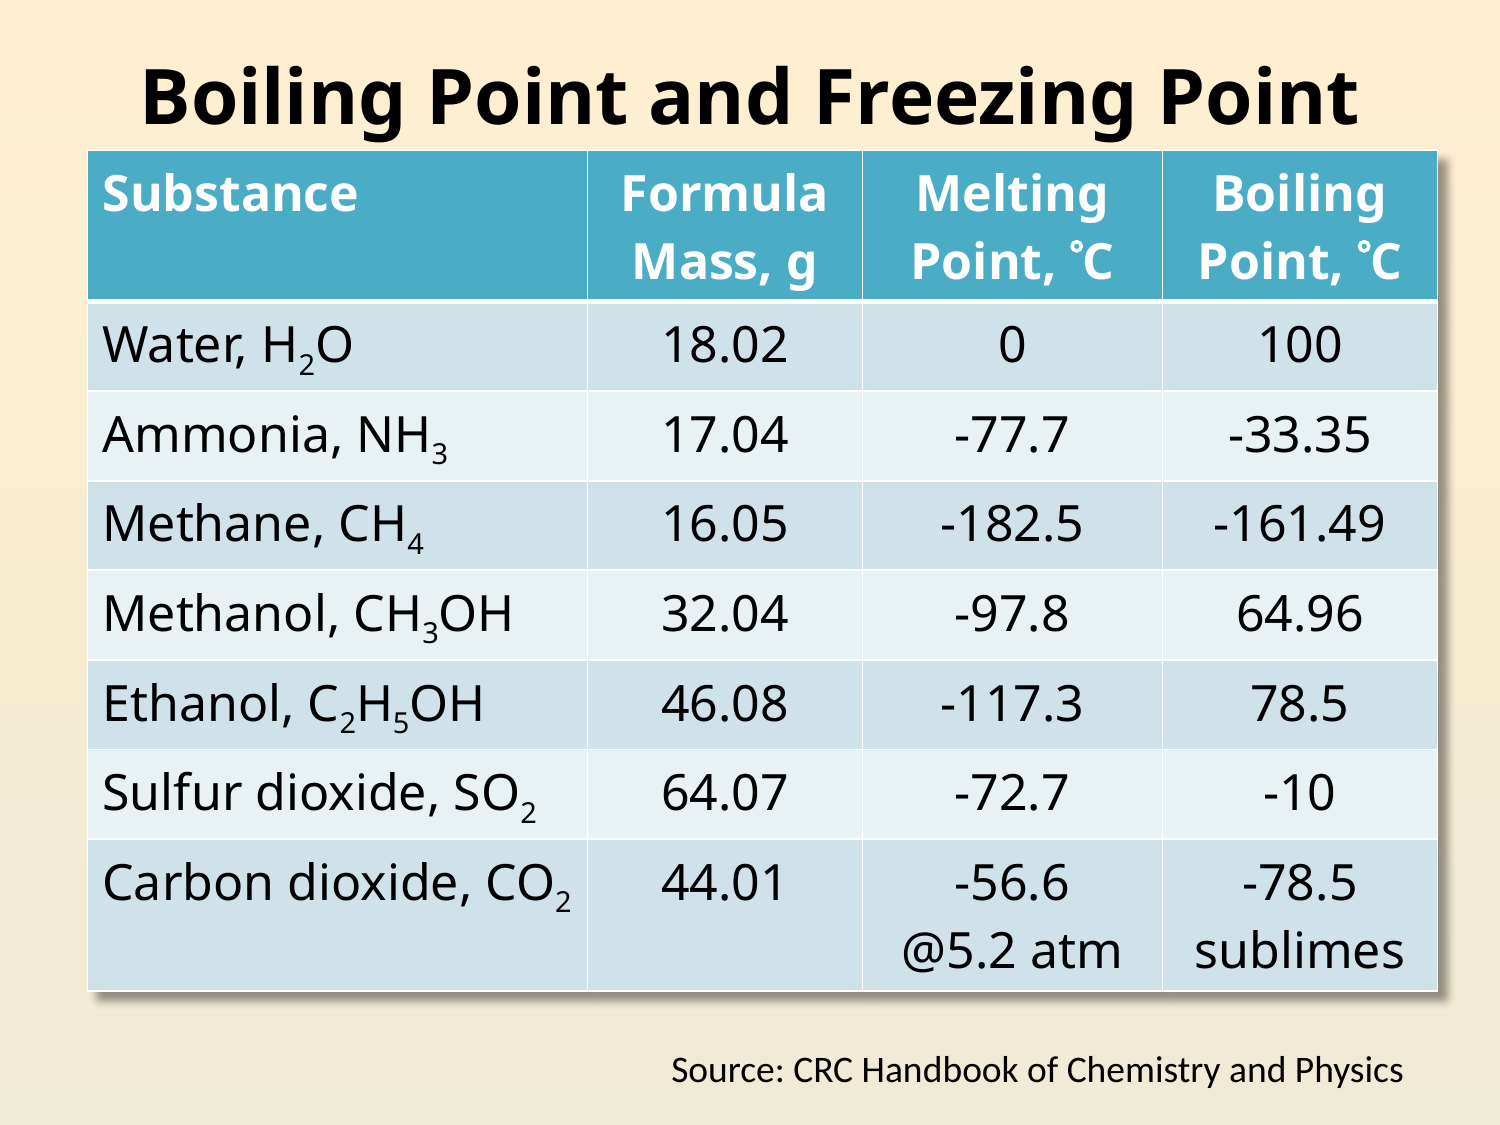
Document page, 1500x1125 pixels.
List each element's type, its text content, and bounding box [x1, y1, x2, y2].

table_cell Ethanol, C2H5OH [88, 661, 587, 749]
table_cell Methane, CH4 [88, 482, 587, 569]
table_cell 46.08 [588, 661, 862, 749]
table_cell 100 [1163, 304, 1437, 390]
title Boiling Point and Freezing Point [75, 0, 1425, 188]
table_cell Water, H2O [88, 304, 587, 390]
table_header Melting Point, C [863, 151, 1162, 299]
table_cell -72.7 [863, 750, 1162, 838]
table_cell 32.04 [588, 571, 862, 659]
table_cell Sulfur dioxide, SO2 [88, 750, 587, 838]
text_box Source: CRC Handbook of Chemistry and Physics [656, 1037, 1420, 1098]
table_cell -78.5 sublimes [1163, 840, 1437, 990]
table_cell -10 [1163, 750, 1437, 838]
table_header Formula Mass, g [588, 151, 862, 299]
table_cell 0 [863, 304, 1162, 390]
table_cell 17.04 [588, 392, 862, 480]
table_cell -161.49 [1163, 482, 1437, 569]
table_header Substance [88, 151, 587, 299]
table_cell -97.8 [863, 571, 1162, 659]
table_cell 18.02 [588, 304, 862, 390]
table_cell -56.6 @5.2 atm [863, 840, 1162, 990]
table_cell Carbon dioxide, CO2 [88, 840, 587, 990]
table_cell 16.05 [588, 482, 862, 569]
table_cell Methanol, CH3OH [88, 571, 587, 659]
table_cell -182.5 [863, 482, 1162, 569]
table_cell 64.96 [1163, 571, 1437, 659]
table_cell 64.07 [588, 750, 862, 838]
table_cell 44.01 [588, 840, 862, 990]
table_cell -117.3 [863, 661, 1162, 749]
table_cell Ammonia, NH3 [88, 392, 587, 480]
table_header Boiling Point, C [1163, 151, 1437, 299]
table_cell -77.7 [863, 392, 1162, 480]
table_cell -33.35 [1163, 392, 1437, 480]
table_cell 78.5 [1163, 661, 1437, 749]
